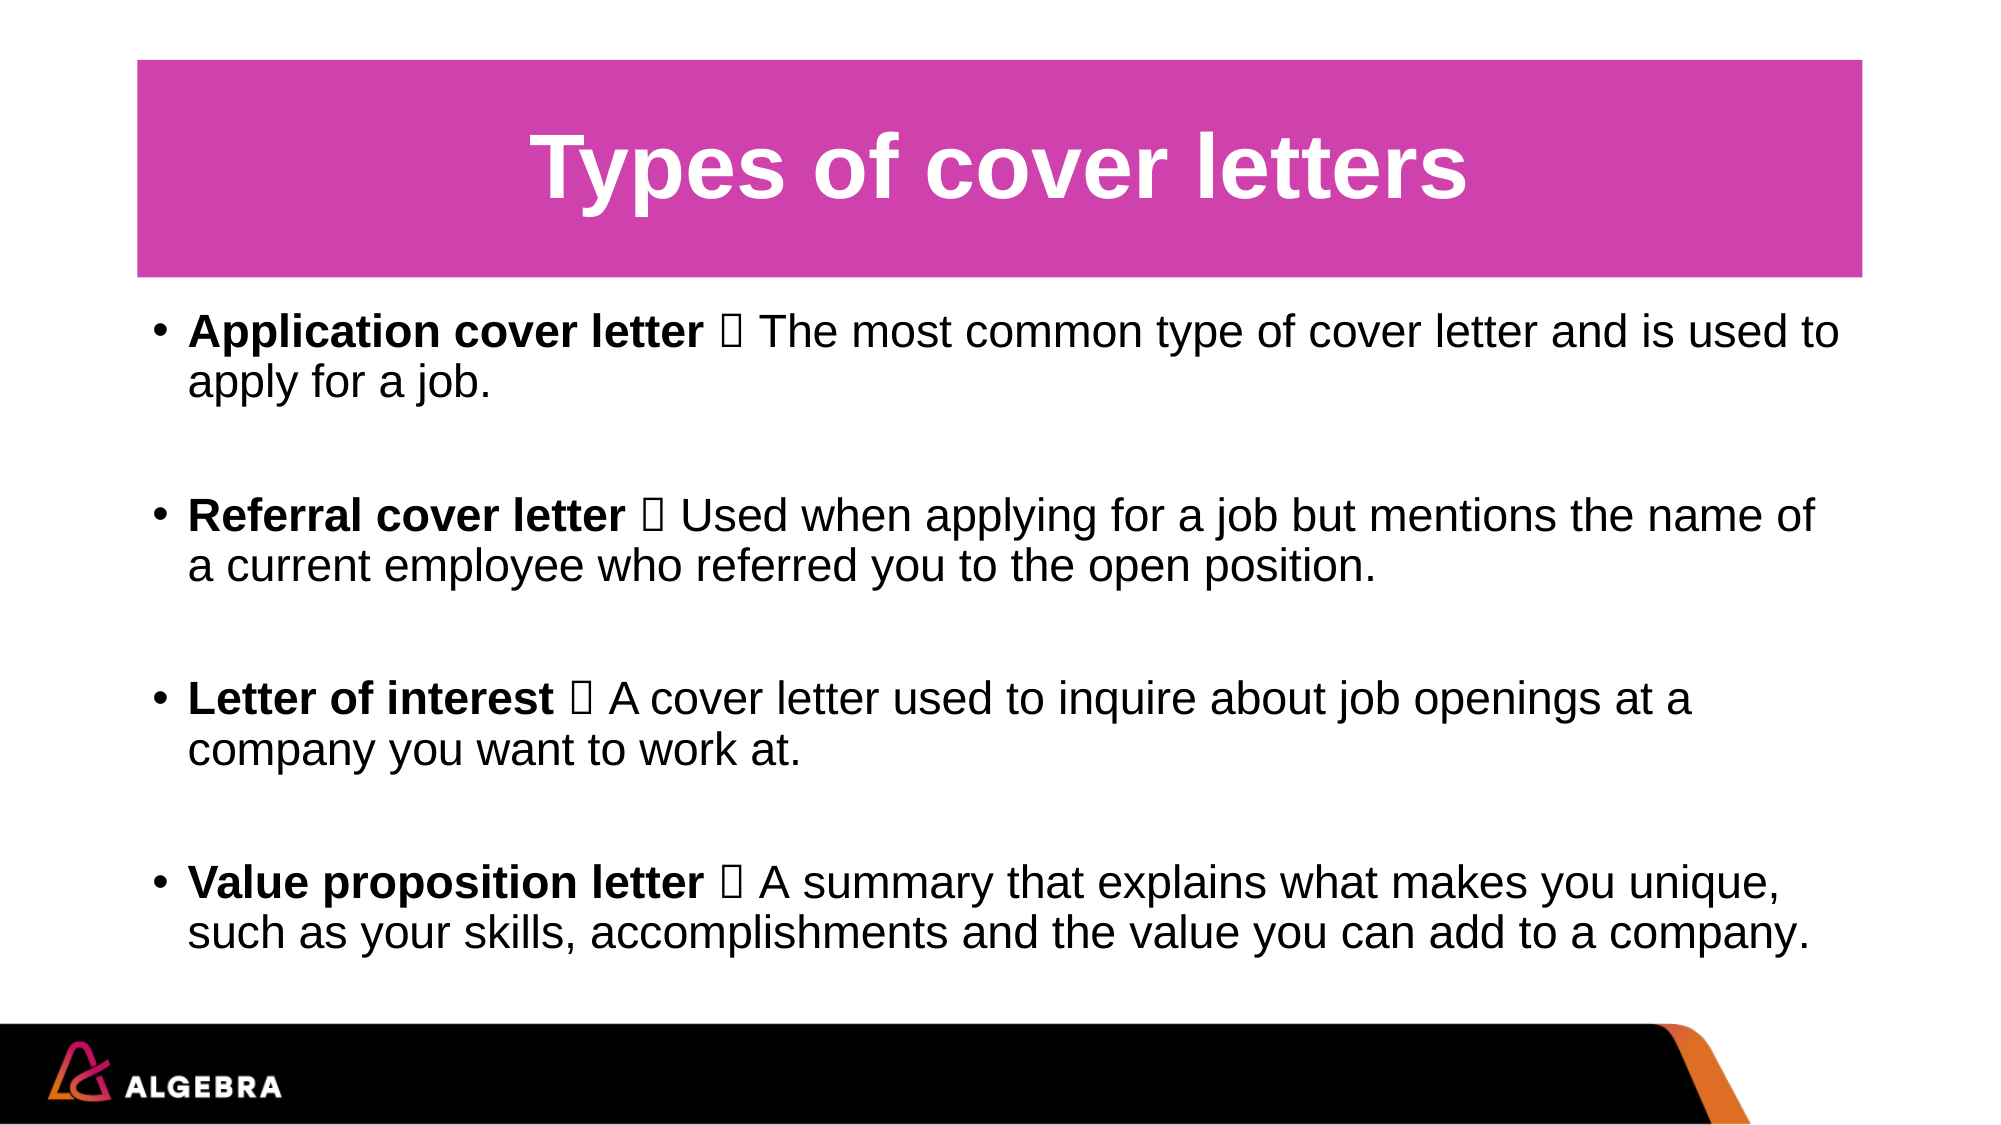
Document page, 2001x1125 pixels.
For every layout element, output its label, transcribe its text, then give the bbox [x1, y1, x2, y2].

picture [0, 1023, 1958, 1125]
list Application cover letter  The most common type of cover letter and is used to apply for a job. Referral cover letter  Used when applying for a job but mentions the name of a current employee who referred you to the open position. Letter of interest  A cover letter used to inquire about job openings at a company you want to work at. Value proposition letter  A summary that explains what makes you unique, such as your skills, accomplishments and the value you can add to a company. [137, 299, 1863, 1014]
title Types of cover letters [137, 59, 1863, 278]
